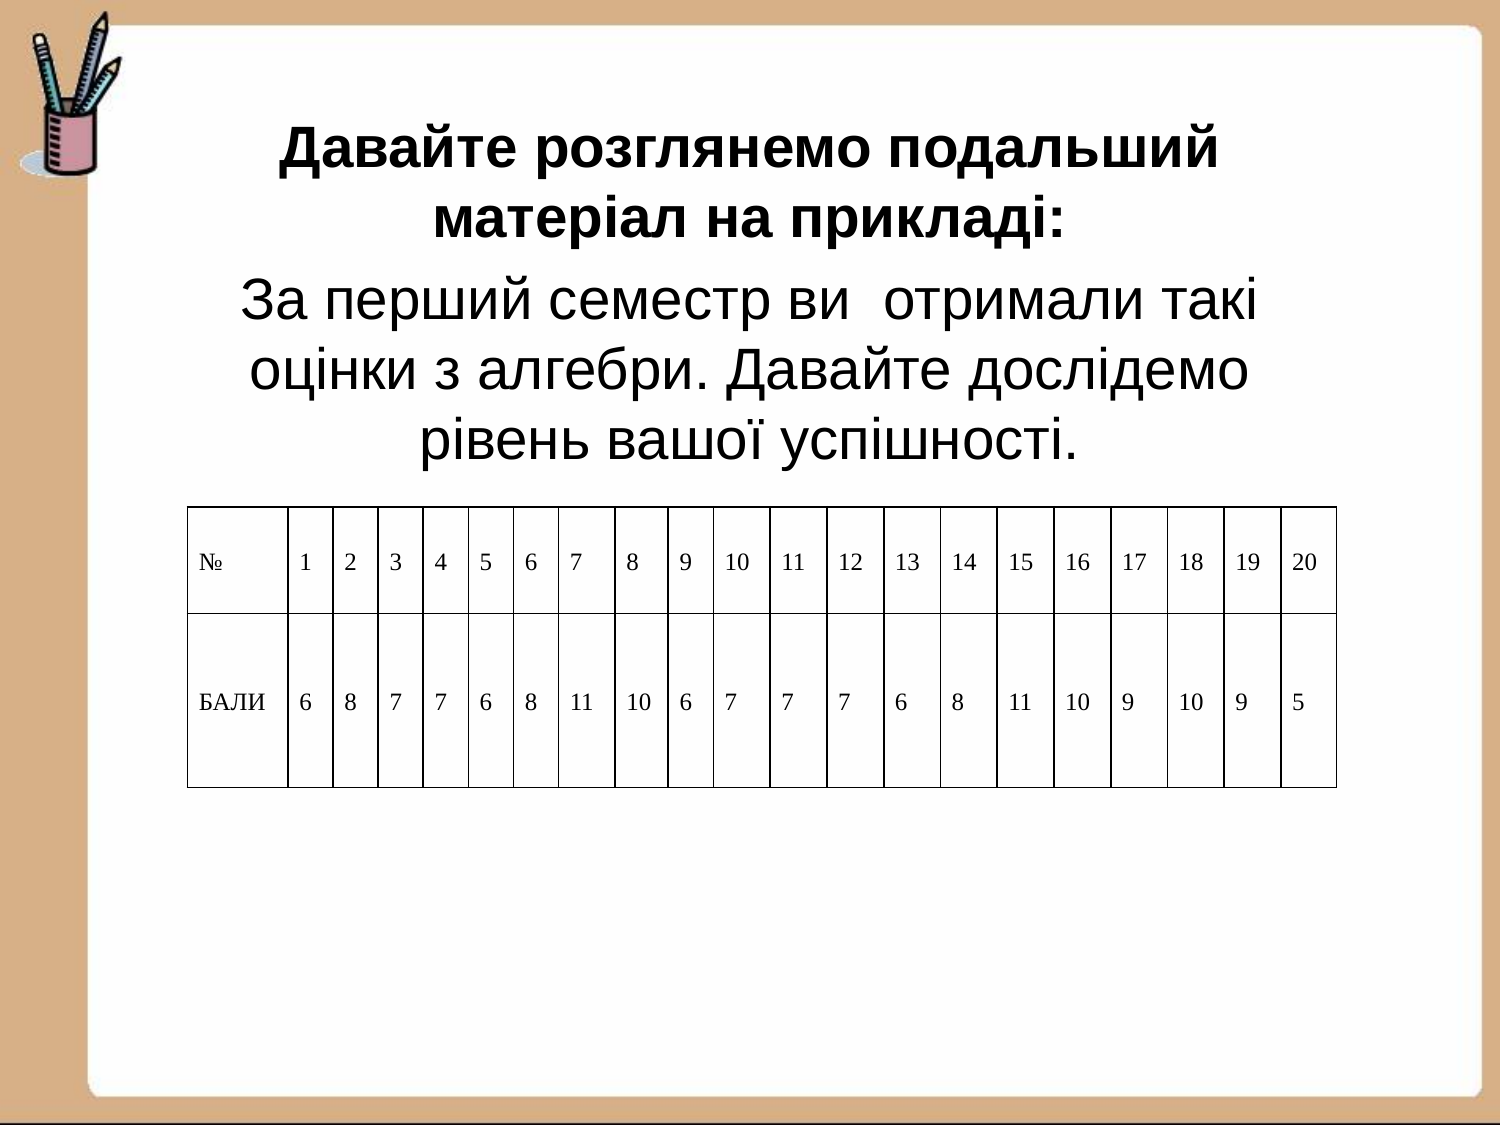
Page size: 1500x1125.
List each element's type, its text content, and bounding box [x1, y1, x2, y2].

table_cell 9 [1112, 614, 1167, 787]
table_header 4 [424, 508, 468, 613]
table_header 13 [885, 508, 940, 613]
table_cell 5 [1282, 614, 1336, 787]
table_cell 10 [1055, 614, 1110, 787]
table_header 16 [1055, 508, 1110, 613]
table_header 8 [616, 508, 667, 613]
table_cell 6 [469, 614, 513, 787]
table_cell 8 [514, 614, 558, 787]
subtitle Давайте розглянемо подальший матеріал на прикладі: За перший семестр ви отримали такі оцінки з алгебри. Давайте дослідемо рівень вашої успішності. [224, 101, 1276, 488]
table_cell 6 [885, 614, 940, 787]
table_cell 6 [289, 614, 332, 787]
table_cell 10 [616, 614, 667, 787]
table_cell 8 [334, 614, 377, 787]
table_header 1 [289, 508, 332, 613]
table_cell 7 [714, 614, 769, 787]
table_cell 8 [941, 614, 996, 787]
table_header 15 [998, 508, 1053, 613]
table_cell 7 [424, 614, 468, 787]
table_header 18 [1168, 508, 1223, 613]
table_cell 7 [379, 614, 422, 787]
table_header 20 [1282, 508, 1336, 613]
table_cell 7 [771, 614, 826, 787]
table_cell 11 [559, 614, 614, 787]
table_header 6 [514, 508, 558, 613]
table_header 17 [1112, 508, 1167, 613]
table_cell 6 [669, 614, 713, 787]
table_cell 9 [1225, 614, 1280, 787]
table_header 2 [334, 508, 377, 613]
table_header 9 [669, 508, 713, 613]
table_cell 11 [998, 614, 1053, 787]
table_header 19 [1225, 508, 1280, 613]
table_cell 7 [828, 614, 883, 787]
table_header 7 [559, 508, 614, 613]
table_header 10 [714, 508, 769, 613]
table_header 12 [828, 508, 883, 613]
table_cell БАЛИ [188, 614, 287, 787]
picture [0, 0, 1500, 1125]
table_header 11 [771, 508, 826, 613]
table_header 5 [469, 508, 513, 613]
table_cell 10 [1168, 614, 1223, 787]
table_header 14 [941, 508, 996, 613]
table_header № [188, 508, 287, 613]
table_header 3 [379, 508, 422, 613]
